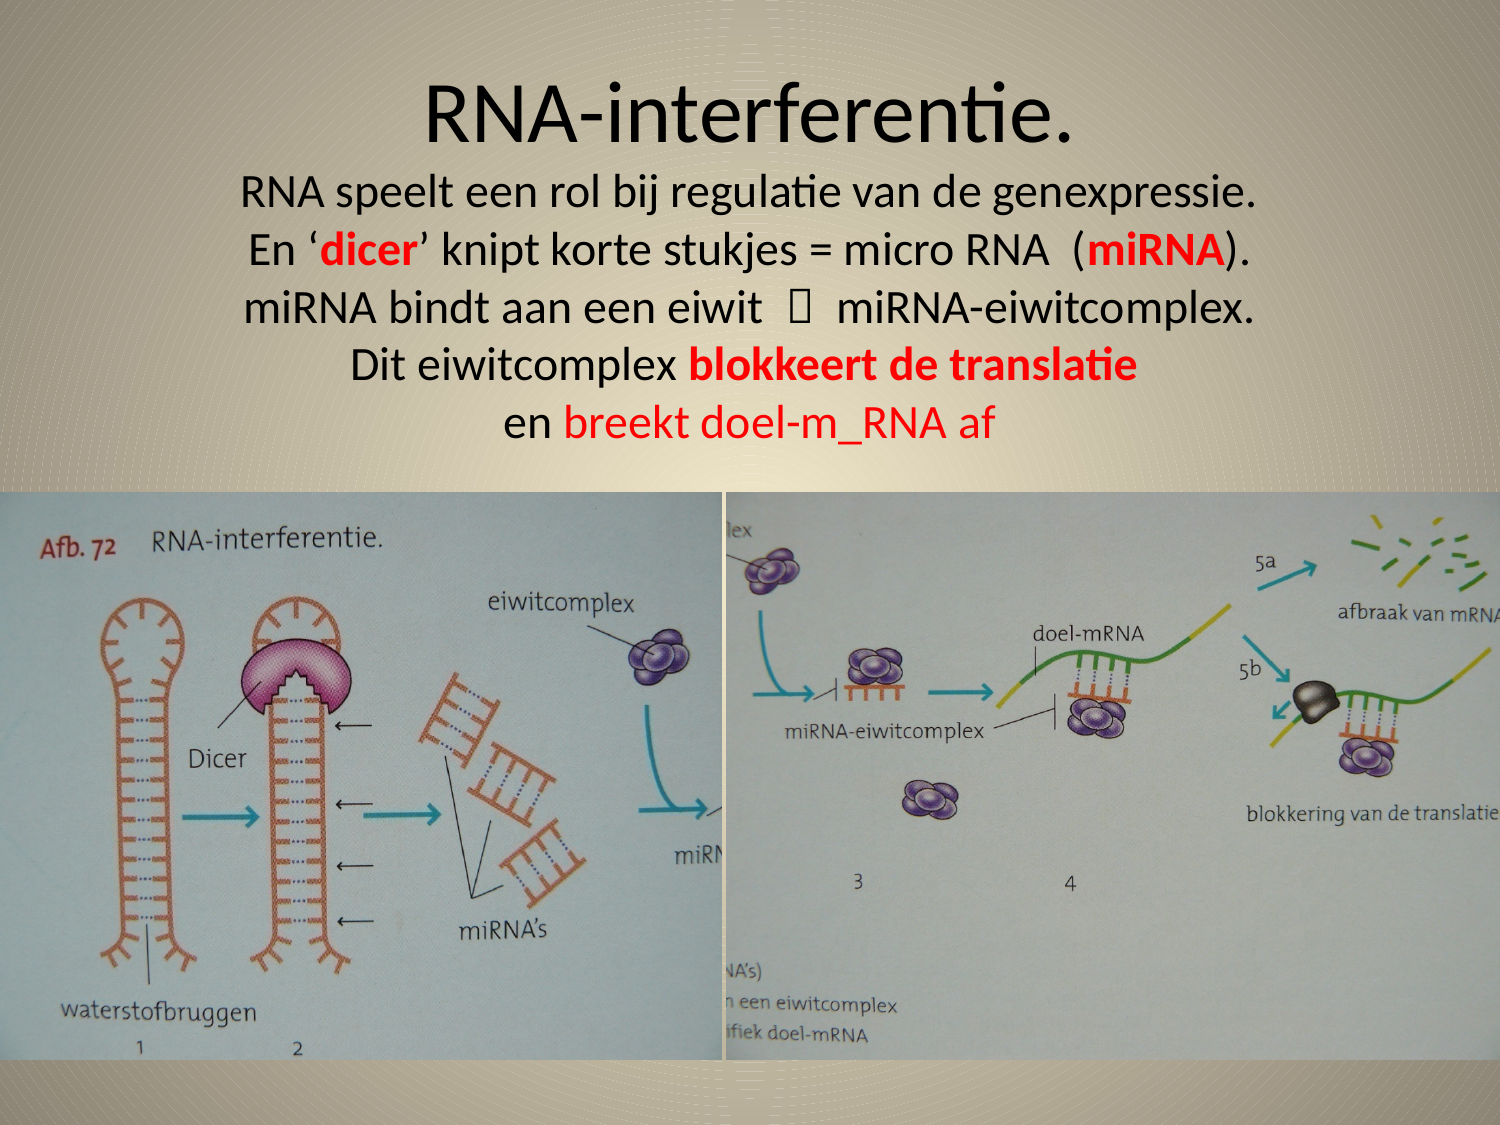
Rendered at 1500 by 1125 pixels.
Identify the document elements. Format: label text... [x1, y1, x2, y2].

title RNA-interferentie. RNA speelt een rol bij regulatie van de genexpressie. En ‘dicer’ knipt korte stukjes = micro RNA (miRNA). miRNA bindt aan een eiwit  miRNA-eiwitcomplex. Dit eiwitcomplex blokkeert de translatie en breekt doel-m_RNA af [75, 45, 1425, 457]
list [0, 491, 722, 1060]
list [726, 491, 1500, 1060]
